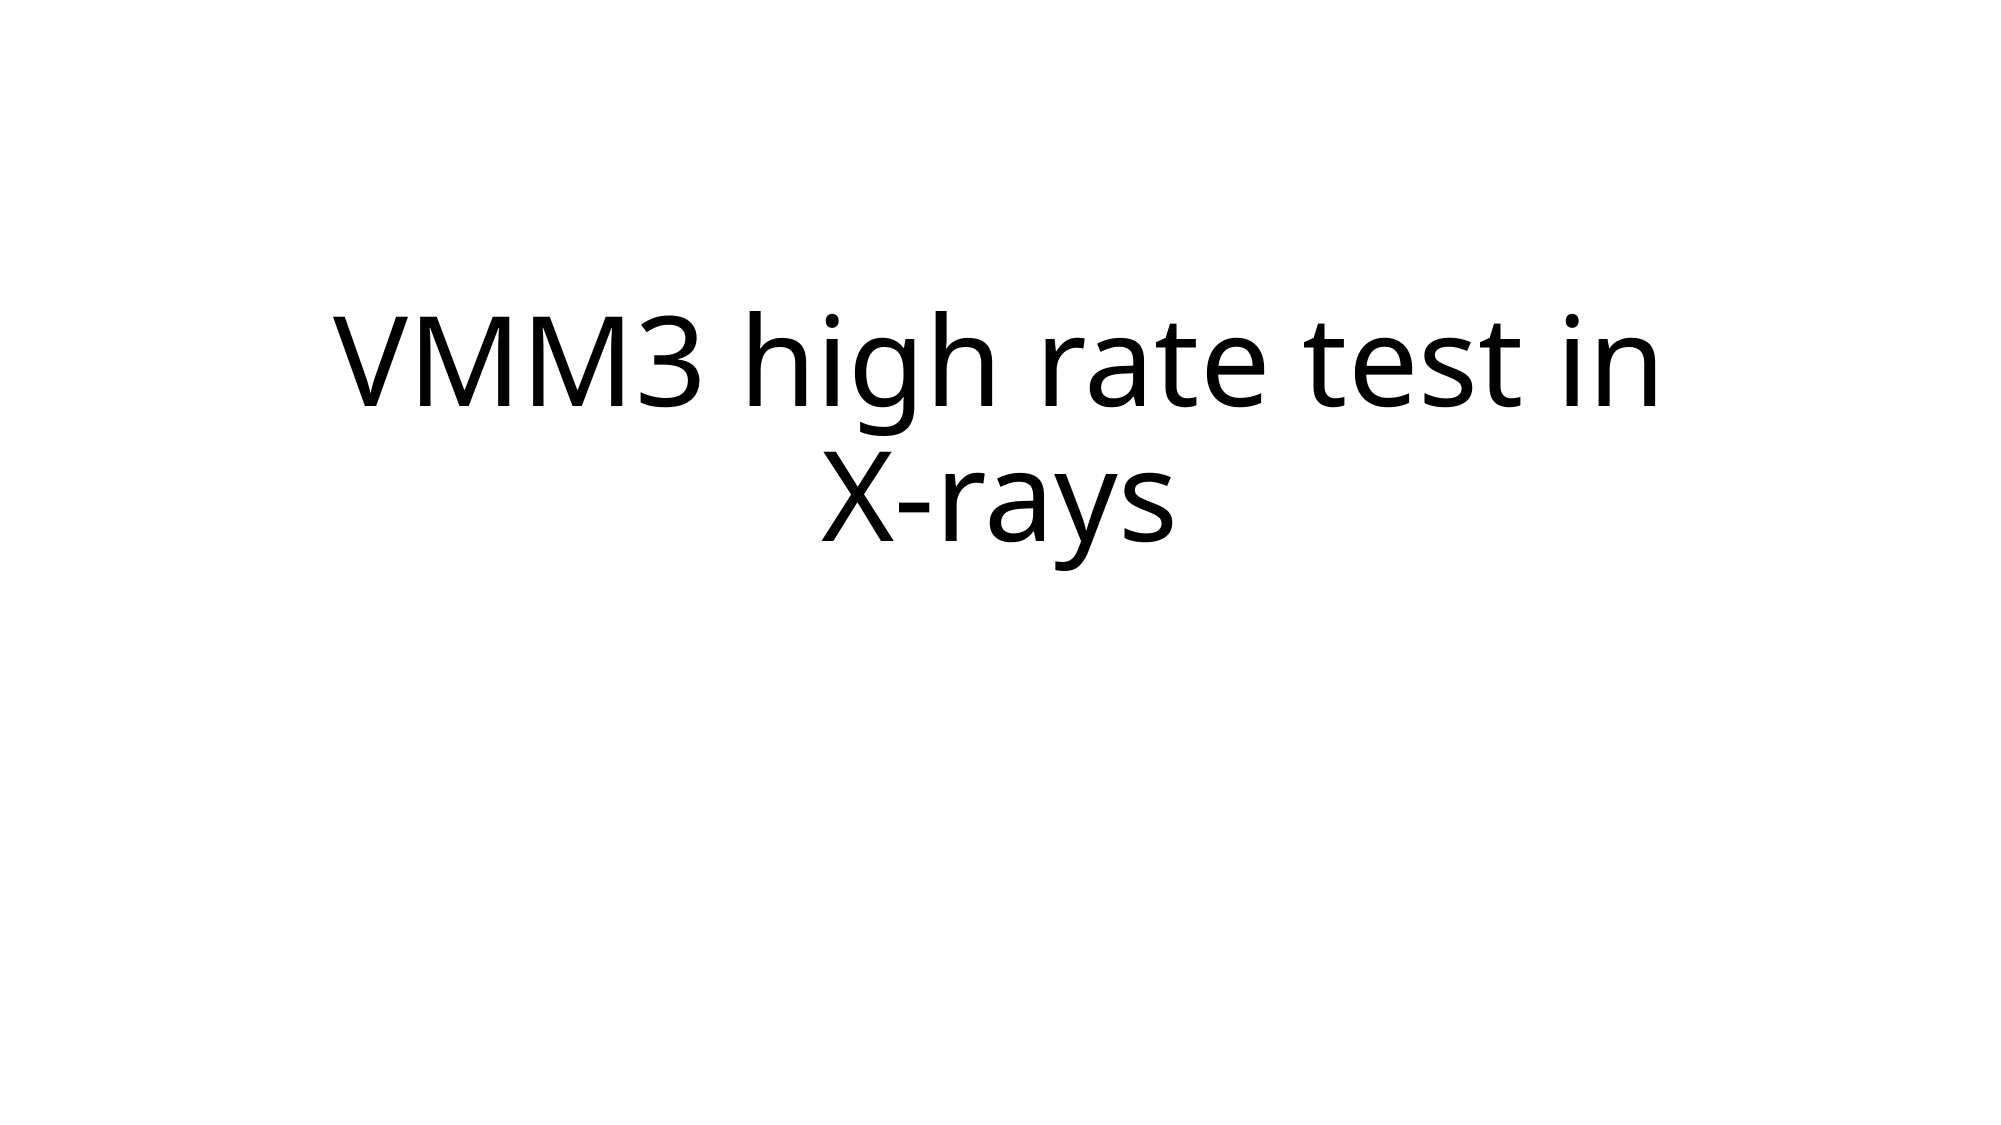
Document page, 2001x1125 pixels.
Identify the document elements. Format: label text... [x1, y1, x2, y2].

title VMM3 high rate test in X-rays [249, 184, 1750, 576]
